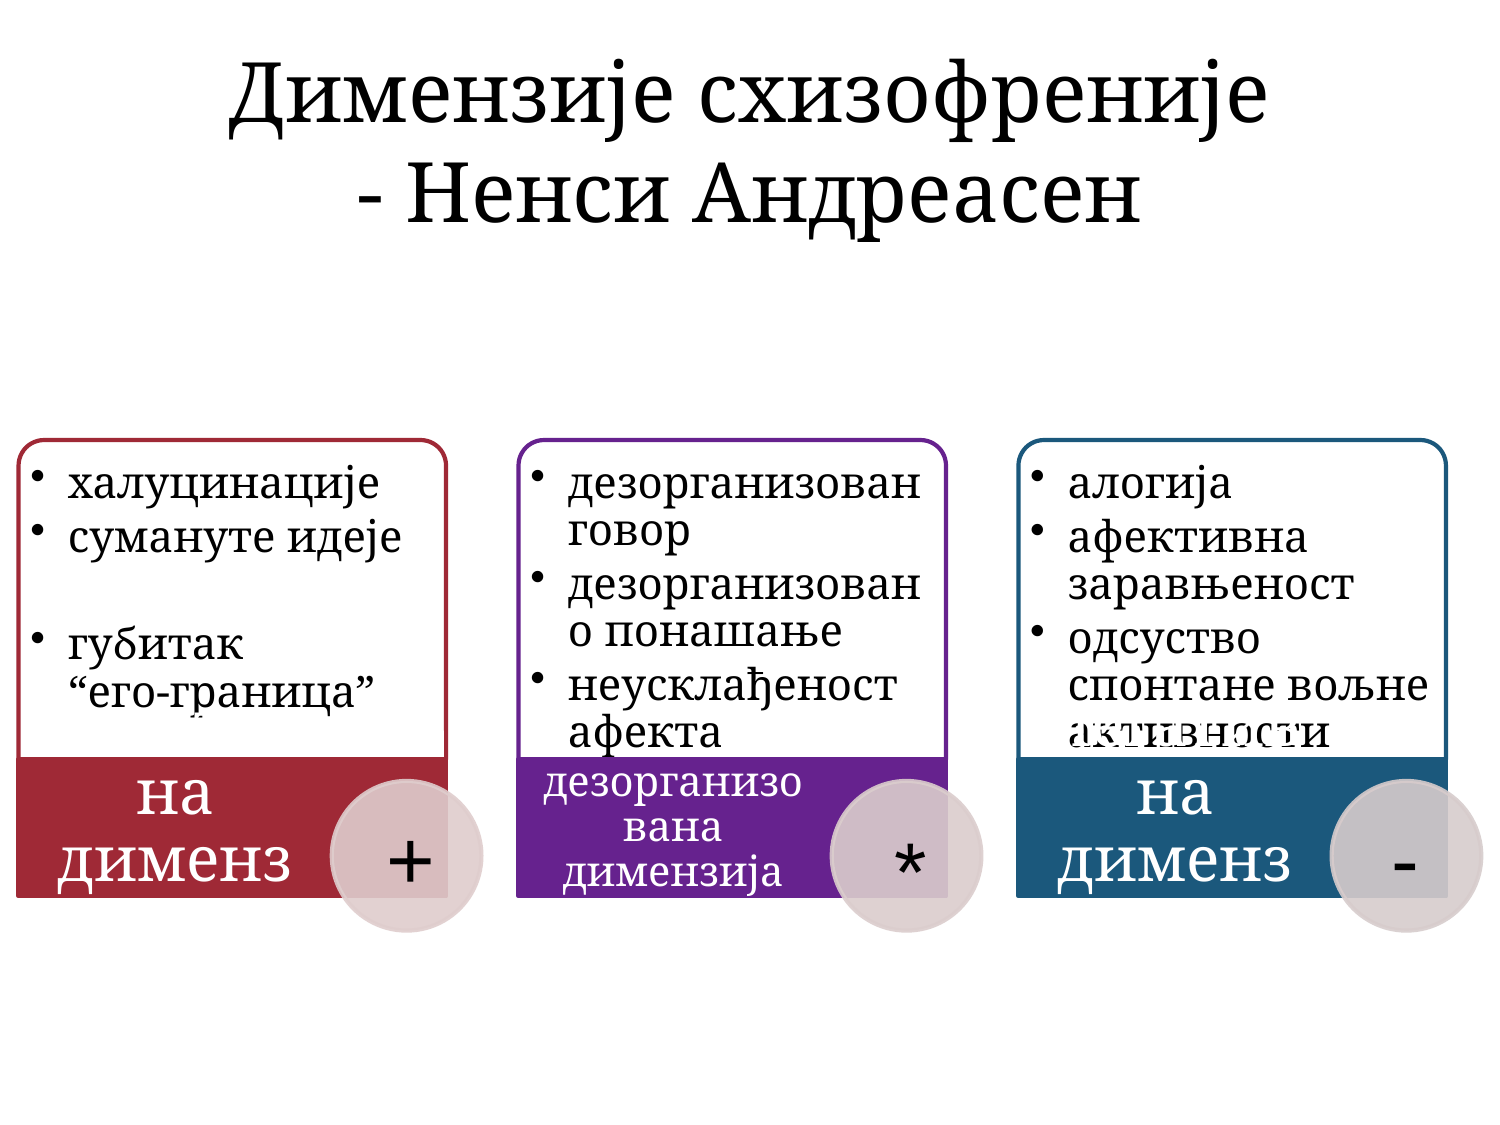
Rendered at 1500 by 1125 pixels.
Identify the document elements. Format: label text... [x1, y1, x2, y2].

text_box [17, 228, 1483, 1125]
title Димензије схизофреније - Ненси Андреасен [74, 44, 1426, 227]
